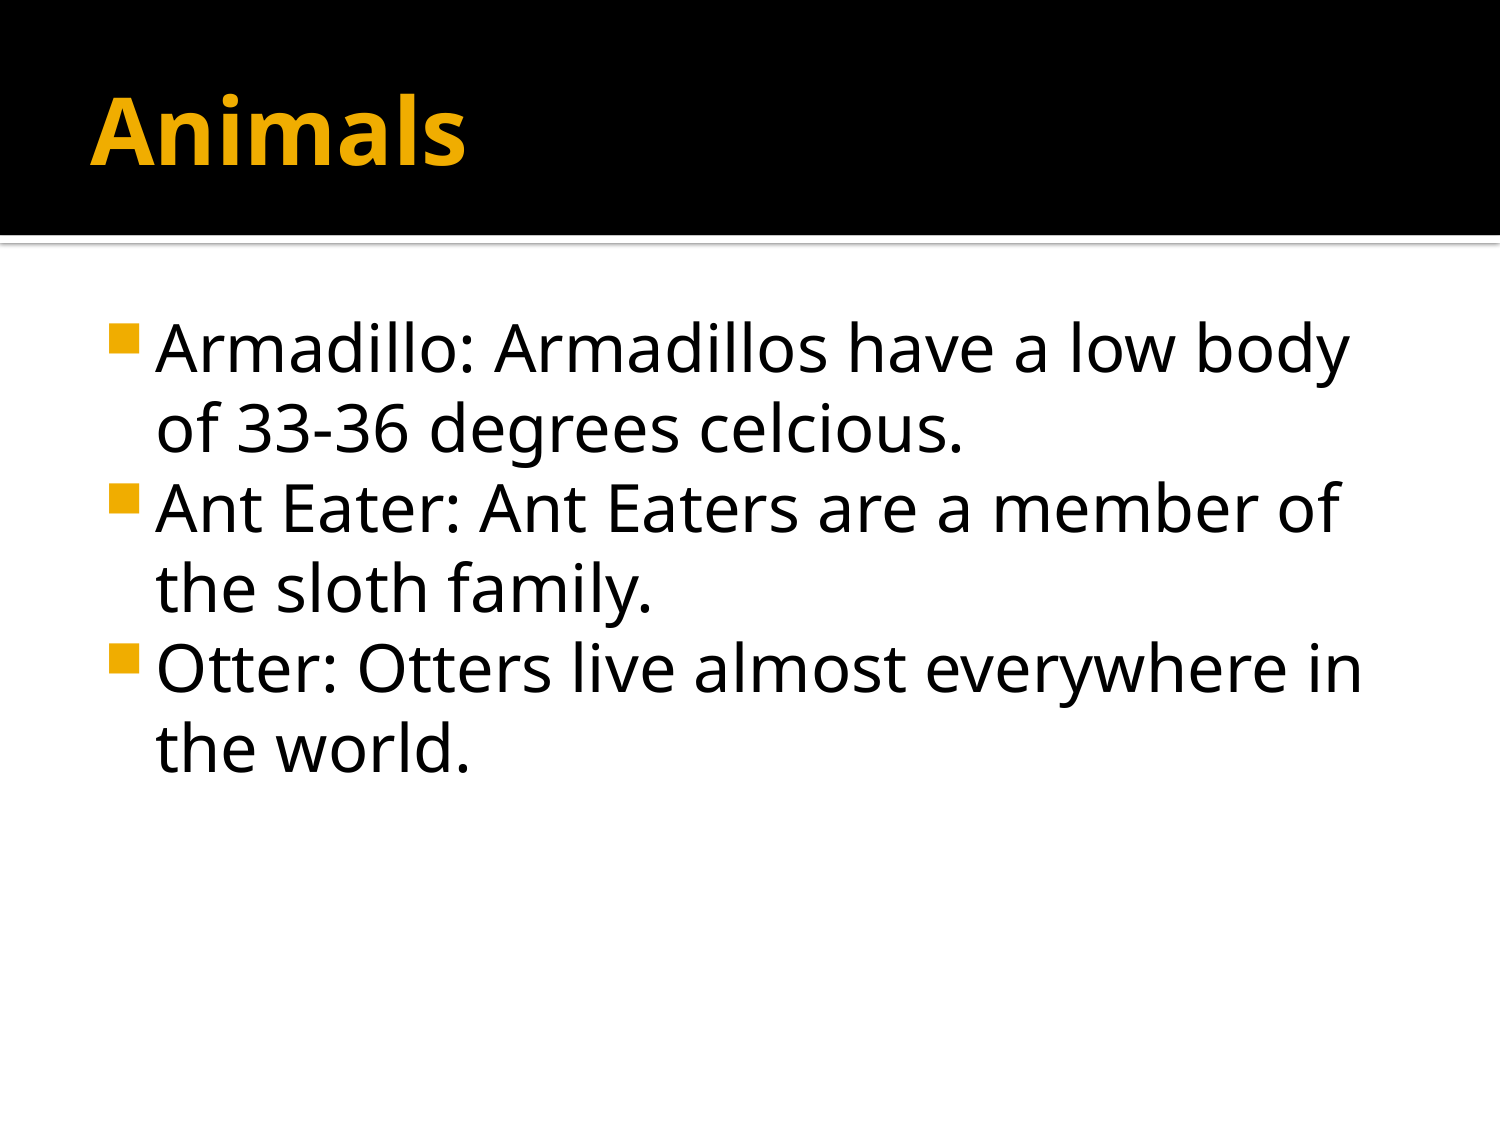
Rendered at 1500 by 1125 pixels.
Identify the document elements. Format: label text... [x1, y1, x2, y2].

list Armadillo: Armadillos have a low body of 33-36 degrees celcious. Ant Eater: Ant Eaters are a member of the sloth family. Otter: Otters live almost everywhere in the world. [74, 290, 1426, 1051]
title Animals [75, 25, 1425, 231]
